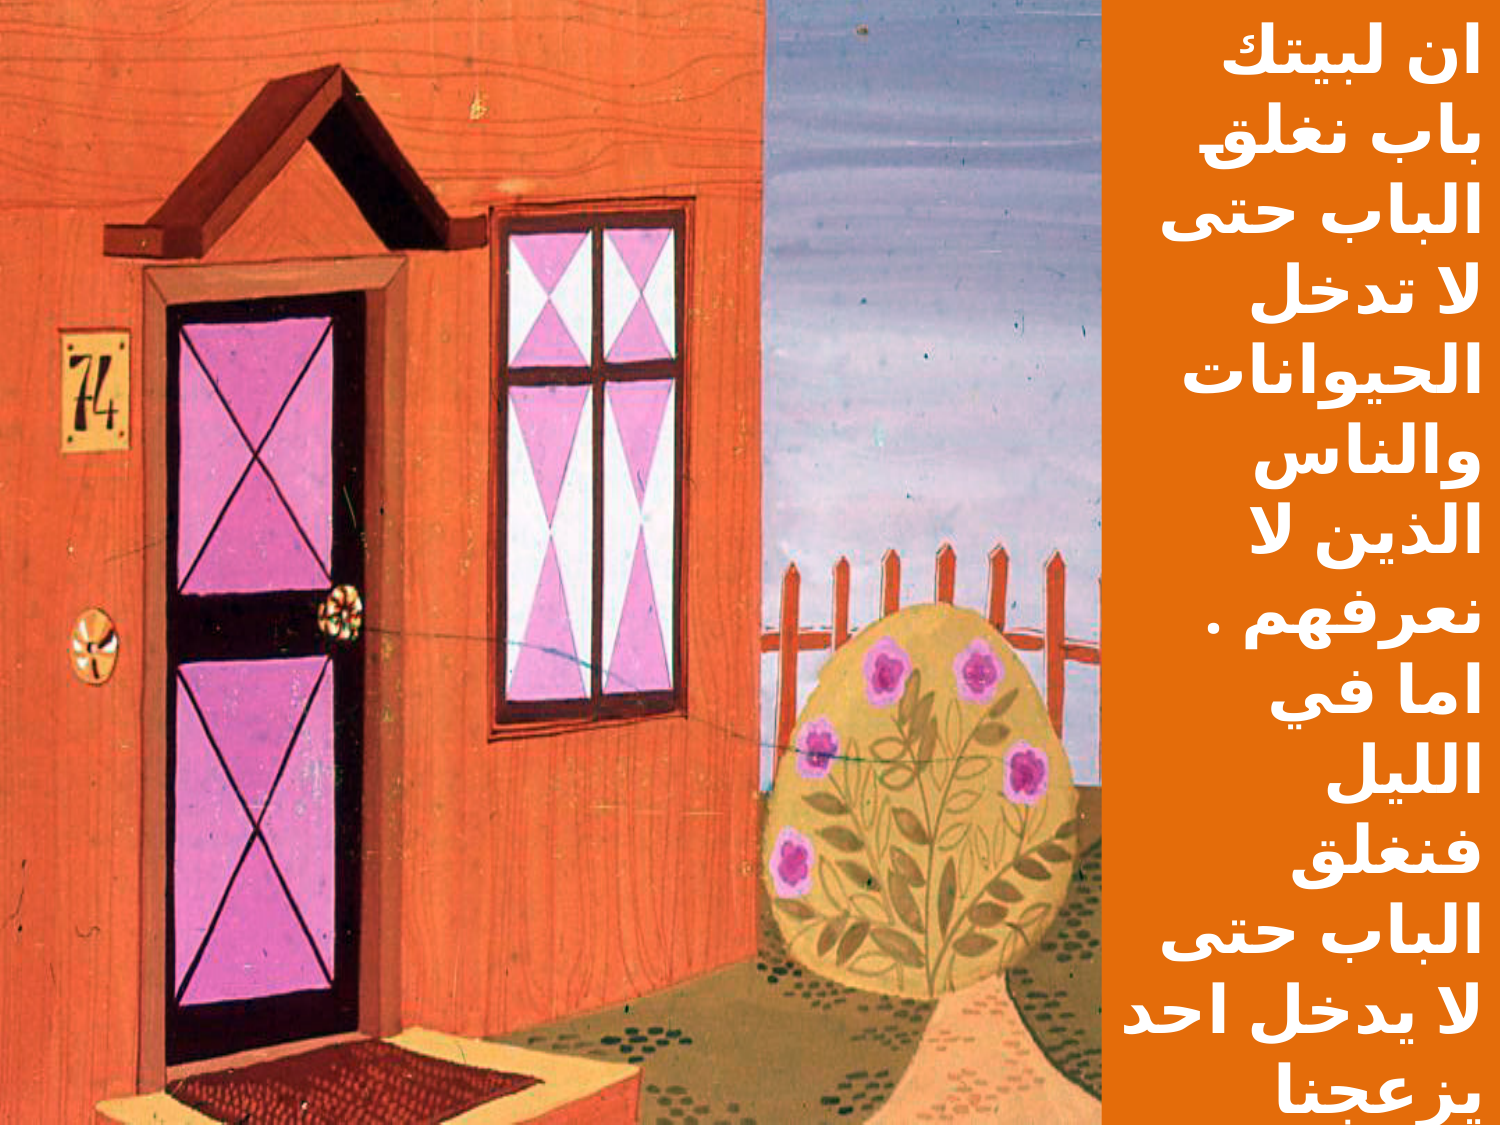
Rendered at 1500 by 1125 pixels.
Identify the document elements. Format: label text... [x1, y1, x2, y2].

text_box ان لبيتك باب نغلق الباب حتى لا تدخل الحيوانات والناس الذين لا نعرفهم . اما في الليل فنغلق الباب حتى لا يدخل احد يزعجنا ونحن نائمين في البيت نشعر بالأمان . ولكي نفتح الباب يجب أن يدق الجرس. [1103, 0, 1500, 1125]
picture [0, 0, 1102, 1125]
